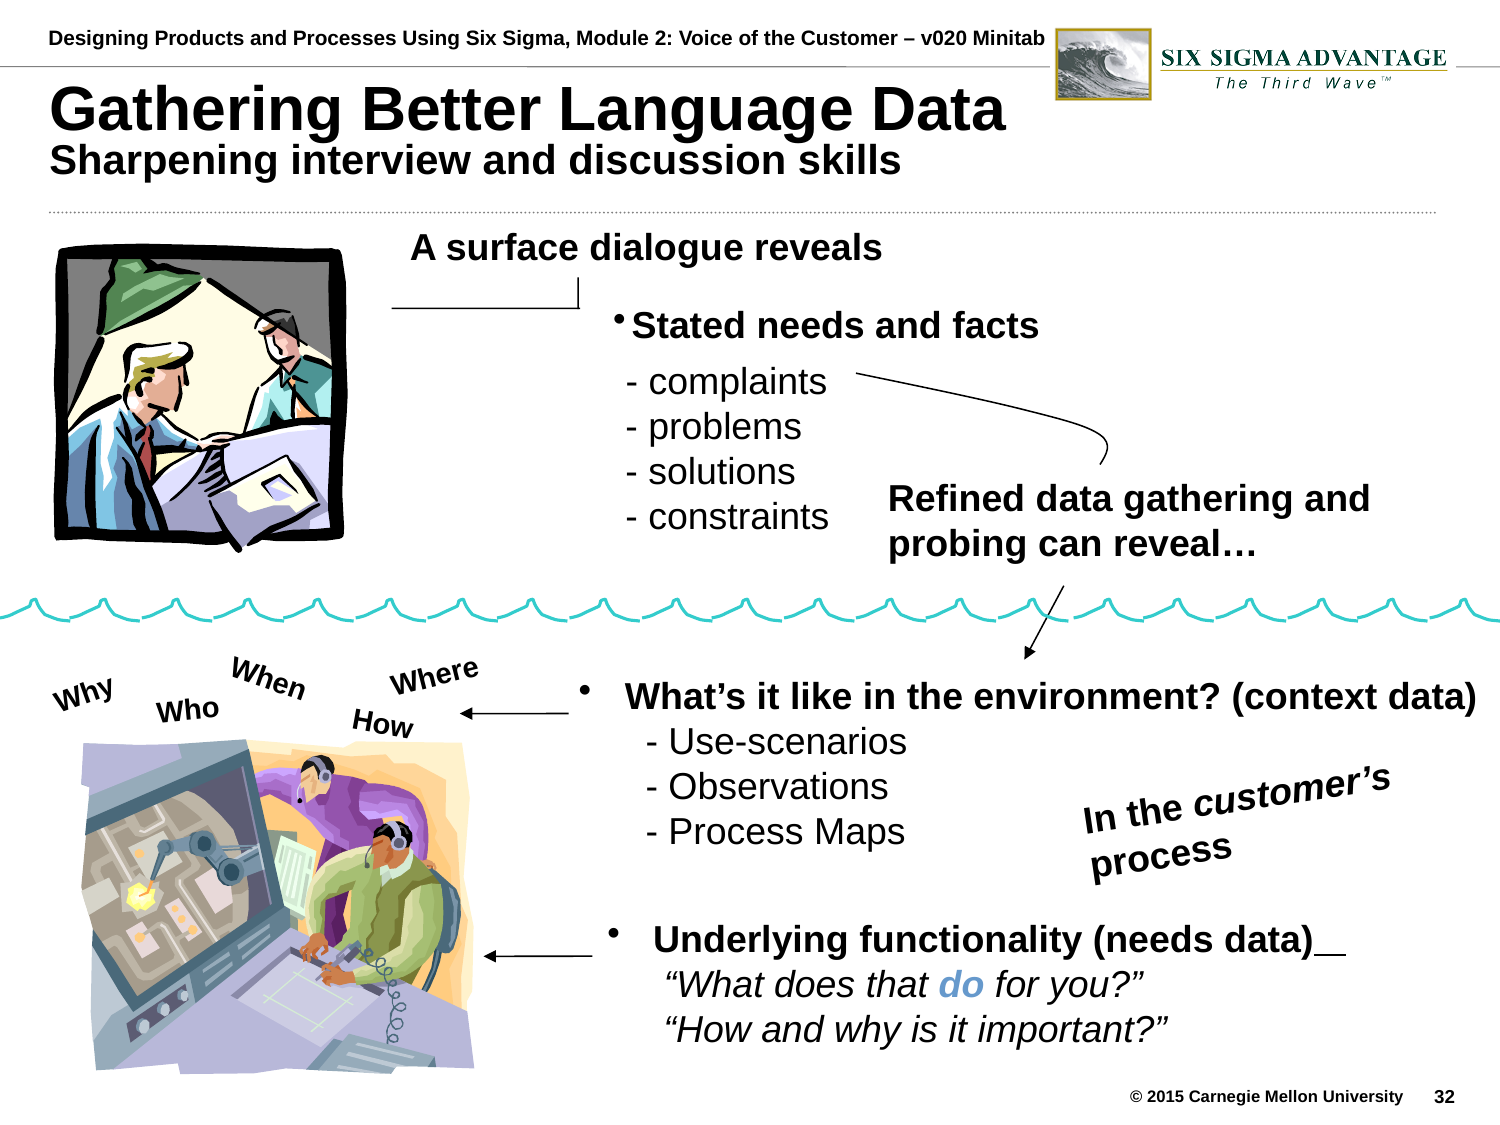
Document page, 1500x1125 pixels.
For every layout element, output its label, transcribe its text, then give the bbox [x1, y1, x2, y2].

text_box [0, 372, 1500, 660]
text_box A surface dialogue reveals [395, 215, 1500, 276]
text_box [18, 668, 1500, 1080]
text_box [483, 759, 1500, 1059]
picture [53, 241, 351, 372]
title Gathering Better Language Data Sharpening interview and discussion skills [34, 74, 1290, 190]
picture [1049, 24, 1456, 104]
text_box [589, 293, 1205, 371]
